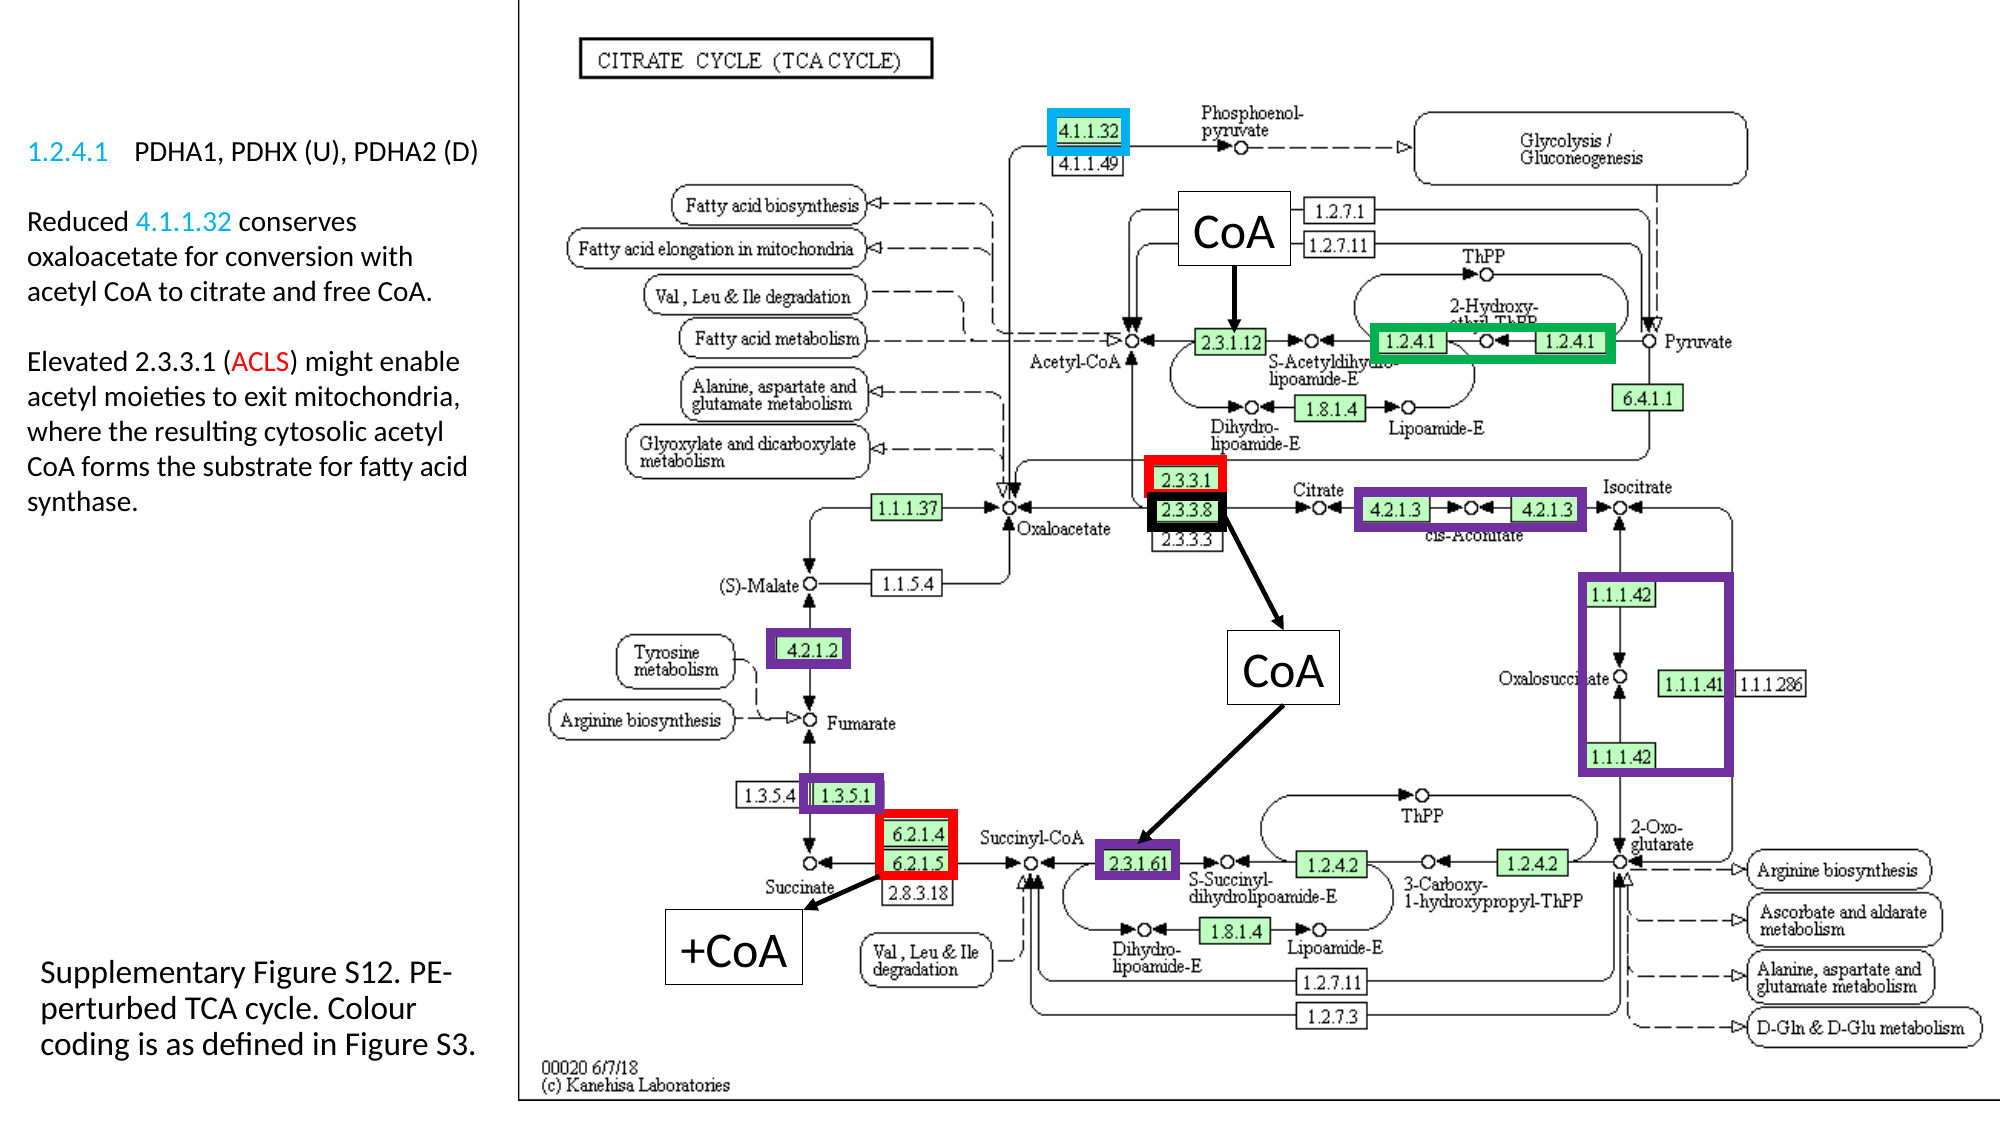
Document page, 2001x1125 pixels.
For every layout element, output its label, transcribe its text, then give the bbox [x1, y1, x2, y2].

text_box 1.2.4.1 PDHA1, PDHX (U), PDHA2 (D) Reduced 4.1.1.32 conserves oxaloacetate for conversion with acetyl CoA to citrate and free CoA. Elevated 2.3.3.1 (ACLS) might enable acetyl moieties to exit mitochondria, where the resulting cytosolic acetyl CoA forms the substrate for fatty acid synthase. [12, 125, 505, 595]
text_box Supplementary Figure S12. PE-perturbed TCA cycle. Colour coding is as defined in Figure S3. [25, 947, 517, 1101]
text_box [517, 0, 2000, 1101]
